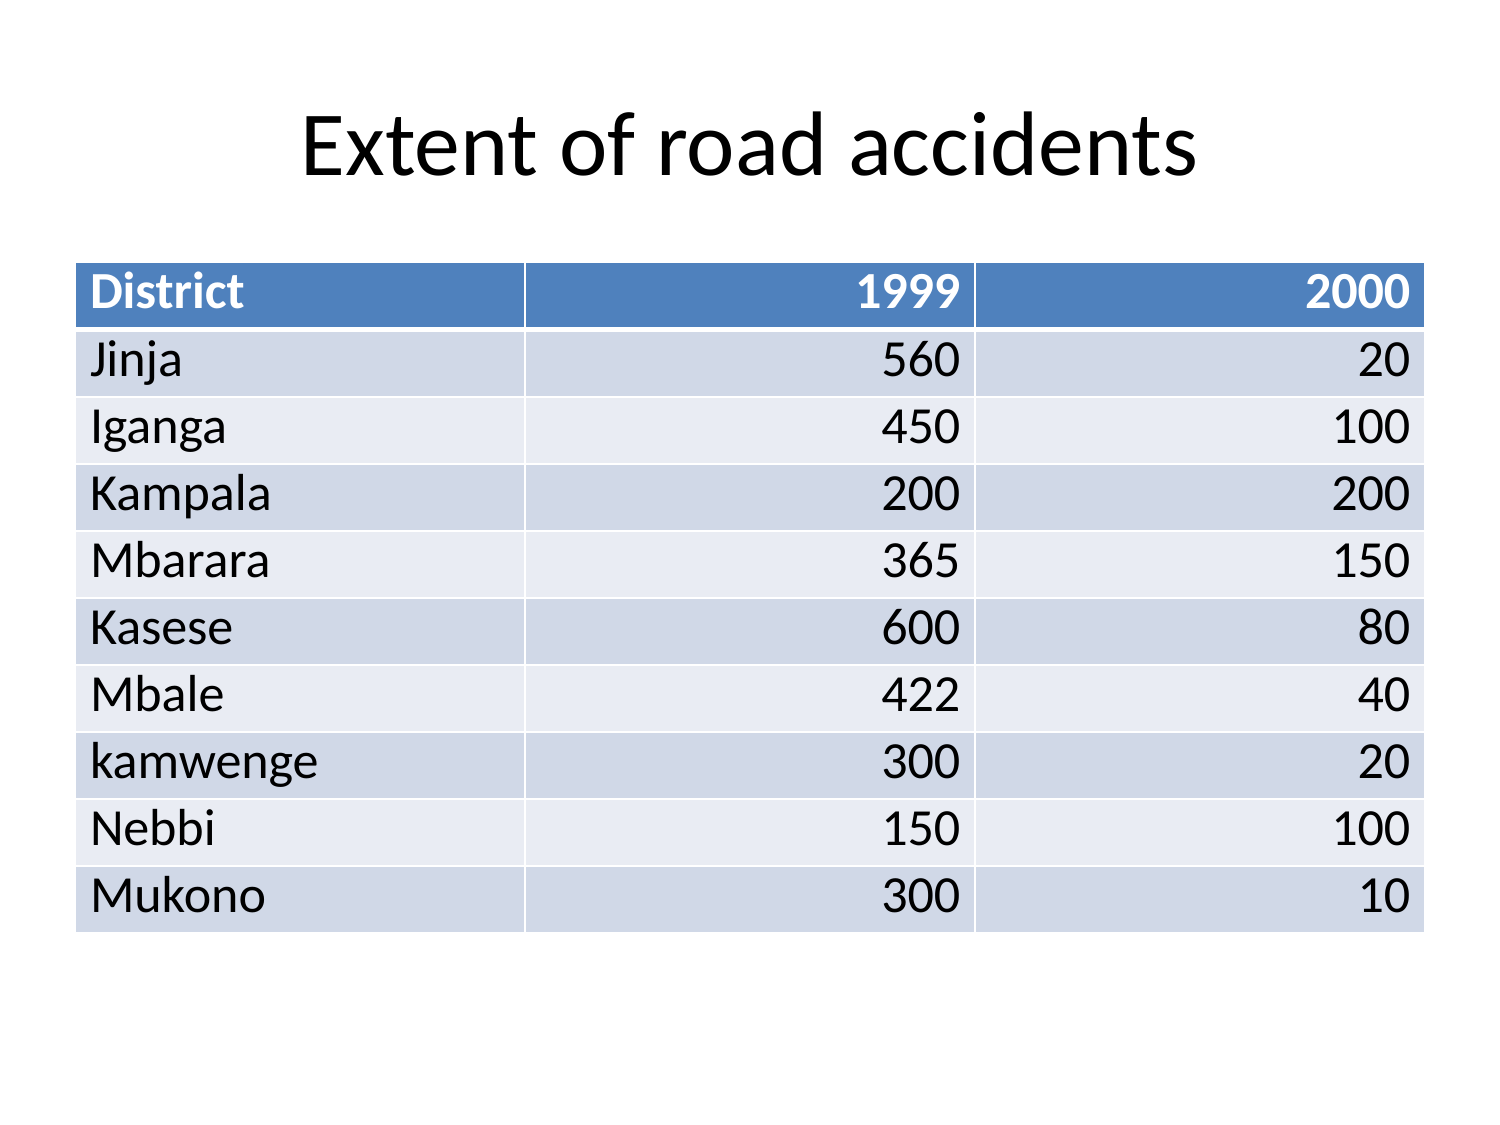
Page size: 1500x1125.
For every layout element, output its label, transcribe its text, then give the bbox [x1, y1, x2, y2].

table_cell 300 [526, 867, 974, 932]
table_header 2000 [976, 263, 1424, 327]
table_cell 300 [526, 733, 974, 798]
table_cell Mbarara [76, 532, 524, 597]
table_cell Kampala [76, 465, 524, 530]
table_cell 200 [526, 465, 974, 530]
table_cell 600 [526, 599, 974, 664]
title Extent of road accidents [75, 45, 1425, 233]
table_cell Jinja [76, 332, 524, 396]
table_cell 100 [976, 398, 1424, 463]
table_cell 560 [526, 332, 974, 396]
table_cell 80 [976, 599, 1424, 664]
table_header District [76, 263, 524, 327]
table_cell 200 [976, 465, 1424, 530]
table_cell Mukono [76, 867, 524, 932]
table_cell 150 [976, 532, 1424, 597]
table_cell 100 [976, 800, 1424, 865]
table_cell Kasese [76, 599, 524, 664]
table_cell 20 [976, 332, 1424, 396]
table_cell Nebbi [76, 800, 524, 865]
table_cell kamwenge [76, 733, 524, 798]
table_header 1999 [526, 263, 974, 327]
table_cell 20 [976, 733, 1424, 798]
table_cell 365 [526, 532, 974, 597]
table_cell Mbale [76, 666, 524, 731]
table_cell 422 [526, 666, 974, 731]
table_cell Iganga [76, 398, 524, 463]
table_cell 450 [526, 398, 974, 463]
table_cell 150 [526, 800, 974, 865]
table_cell 40 [976, 666, 1424, 731]
table_cell 10 [976, 867, 1424, 932]
